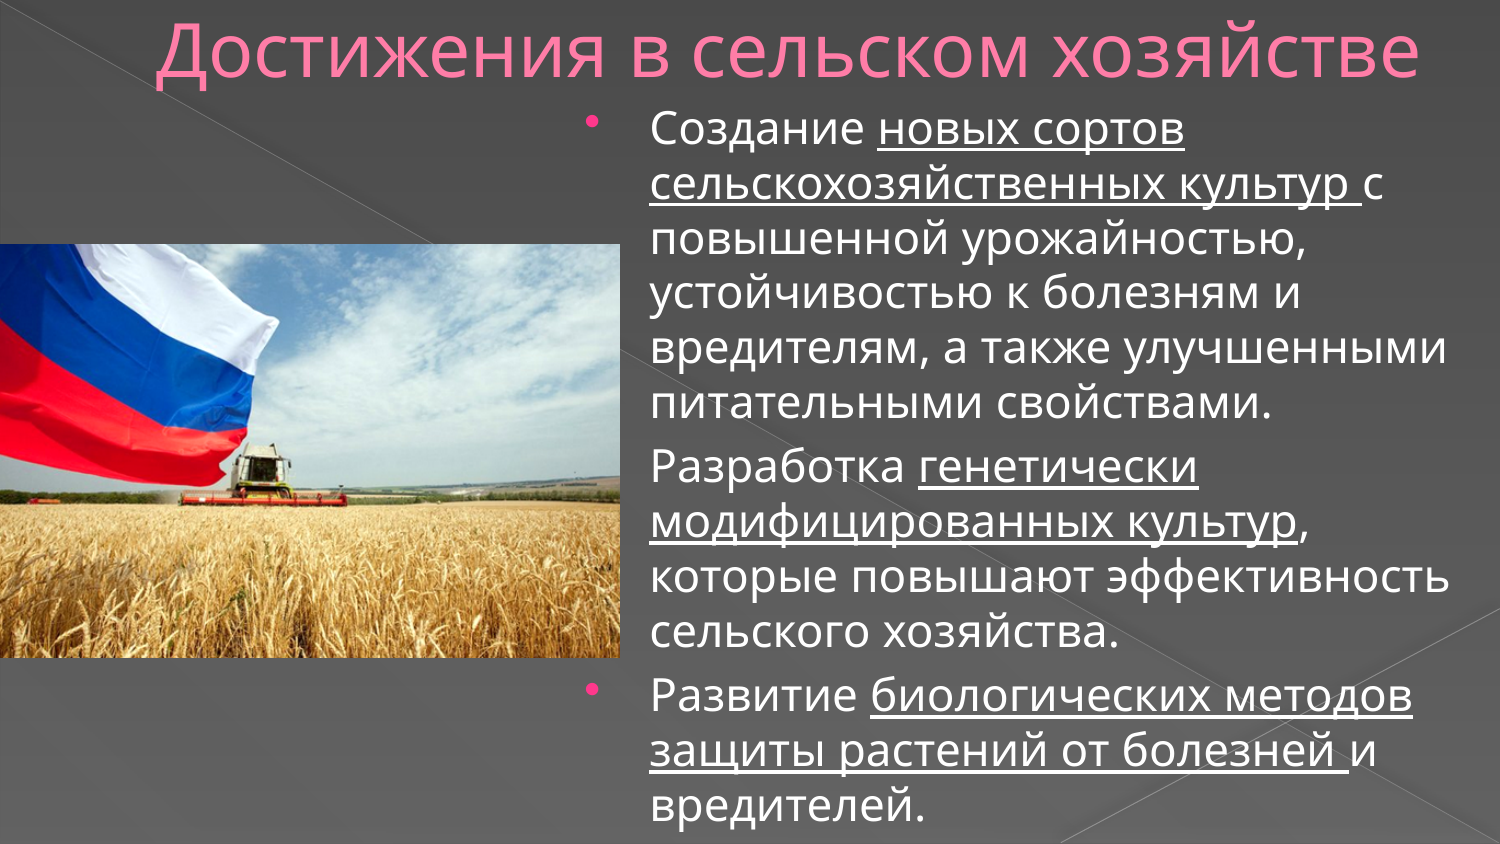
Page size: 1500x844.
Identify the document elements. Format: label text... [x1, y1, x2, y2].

title Достижения в сельском хозяйстве [0, 0, 1500, 134]
list Создание новых сортов сельскохозяйственных культур с повышенной урожайностью, устойчивостью к болезням и вредителям, а также улучшенными питательными свойствами. Разработка генетически модифицированных культур, которые повышают эффективность сельского хозяйства. Развитие биологических методов защиты растений от болезней и вредителей. [561, 91, 1500, 844]
picture [0, 244, 620, 659]
